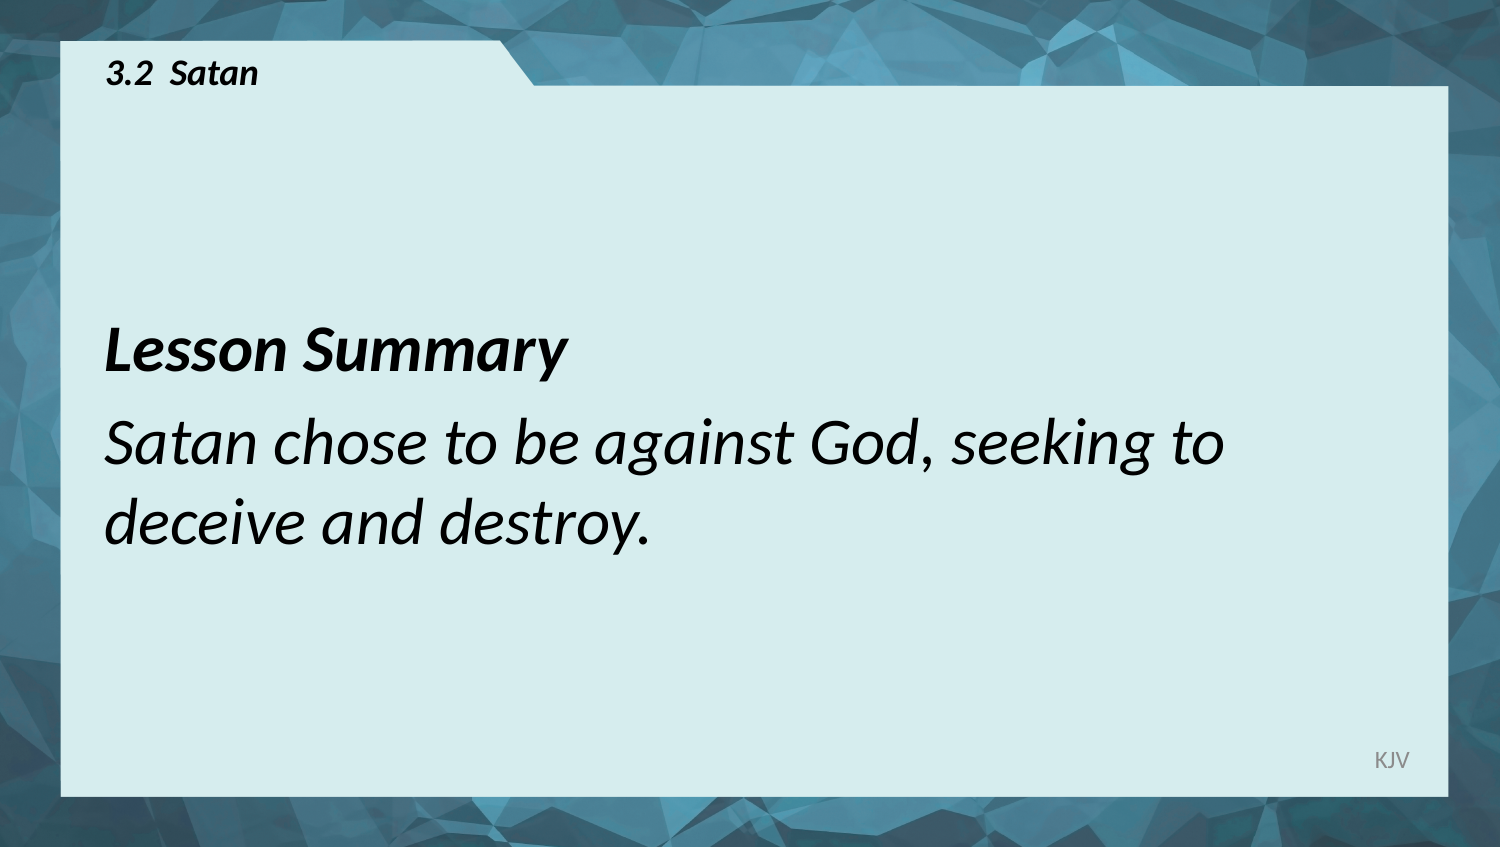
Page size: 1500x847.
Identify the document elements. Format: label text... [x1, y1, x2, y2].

title 3.2 Satan [89, 33, 1420, 108]
picture [0, 0, 1500, 847]
list Lesson Summary Satan chose to be against God, seeking to deceive and destroy. [89, 141, 1403, 722]
footer KJV [950, 736, 1425, 782]
